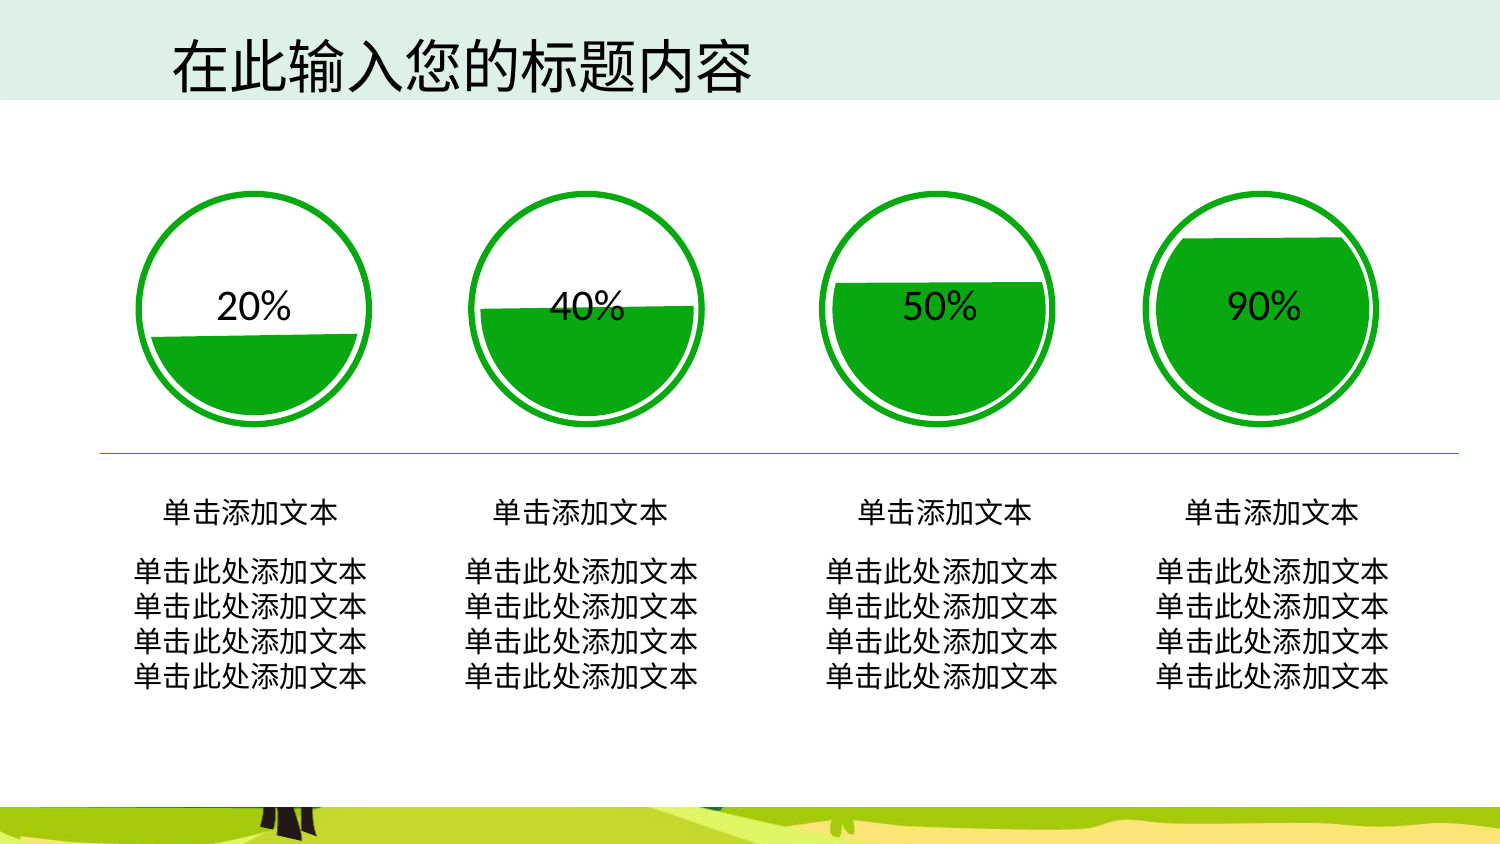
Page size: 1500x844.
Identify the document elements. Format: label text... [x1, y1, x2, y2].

text_box 在此输入您的标题内容 [156, 22, 793, 108]
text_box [822, 193, 1053, 425]
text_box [112, 486, 390, 703]
picture [0, 0, 1500, 99]
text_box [138, 193, 369, 425]
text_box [1134, 486, 1412, 703]
picture [0, 807, 1500, 844]
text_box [442, 486, 720, 703]
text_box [471, 193, 702, 425]
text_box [1145, 193, 1376, 425]
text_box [803, 486, 1081, 703]
